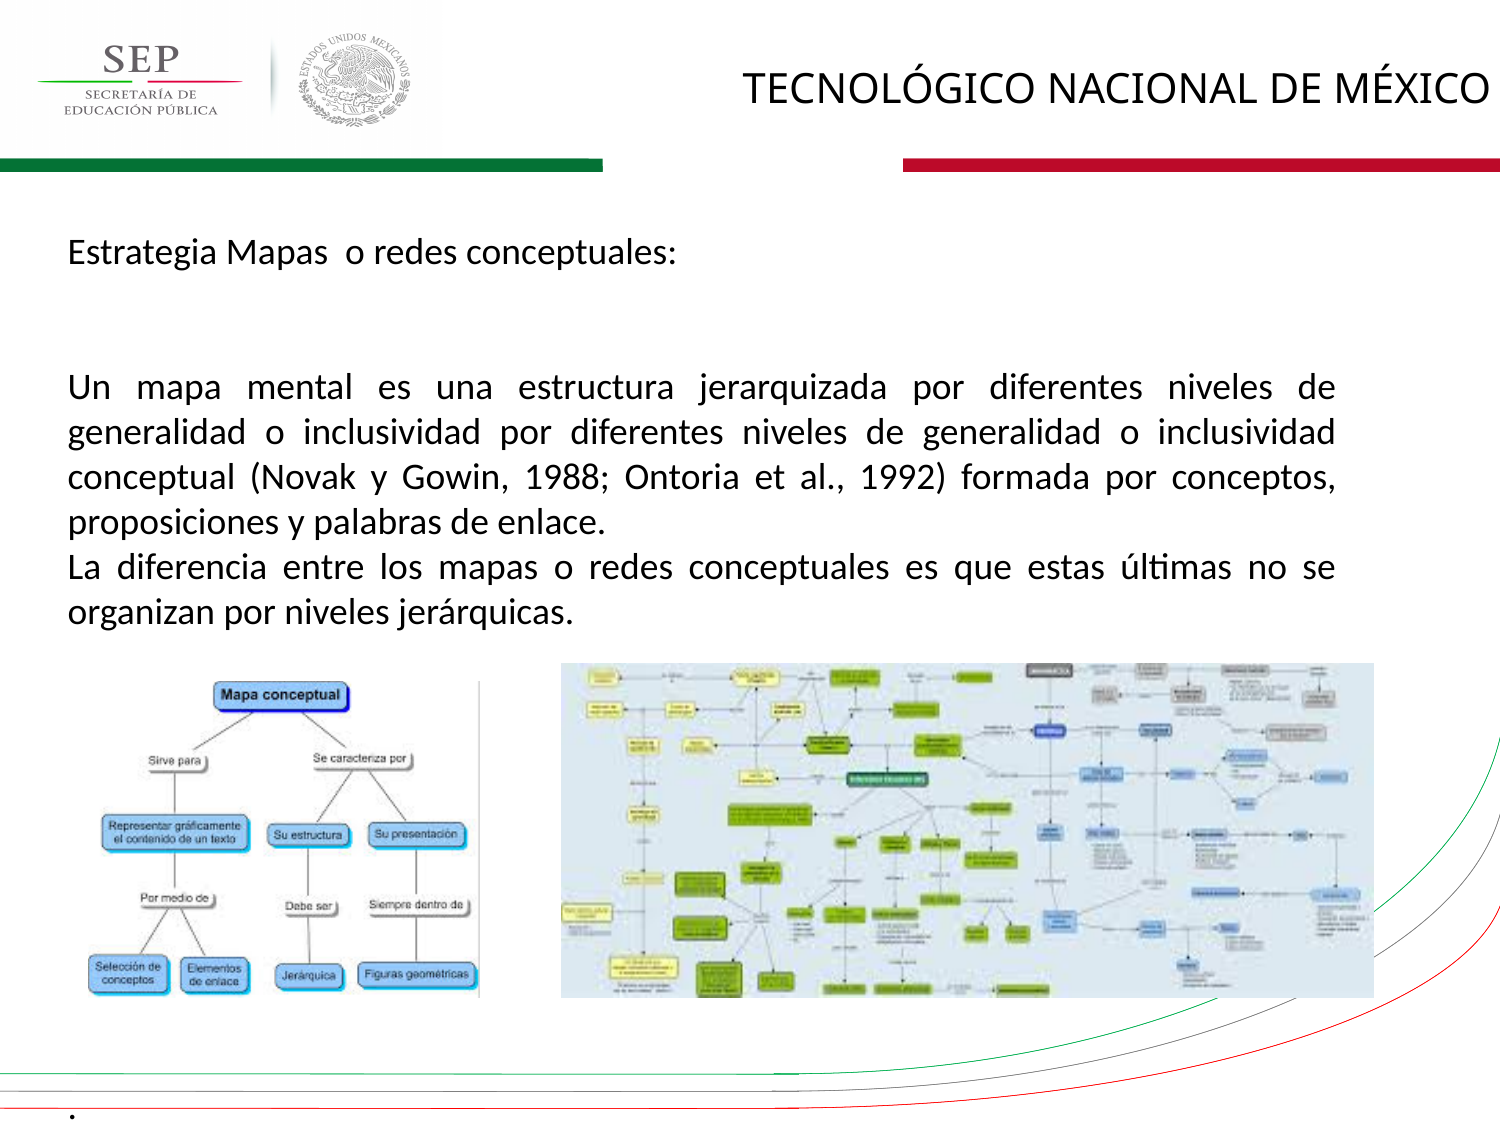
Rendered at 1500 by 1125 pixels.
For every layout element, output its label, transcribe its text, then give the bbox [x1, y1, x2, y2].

picture [88, 681, 480, 998]
picture [0, 0, 443, 158]
text_box Estrategia Mapas o redes conceptuales: Un mapa mental es una estructura jerarquizada por diferentes niveles de generalidad o inclusividad por diferentes niveles de generalidad o inclusividad conceptual (Novak y Gowin, 1988; Ontoria et al., 1992) formada por conceptos, proposiciones y palabras de enlace. La diferencia entre los mapas o redes conceptuales es que estas últimas no se organizan por niveles jerárquicas. . [53, 219, 1353, 1125]
picture [560, 663, 1374, 998]
